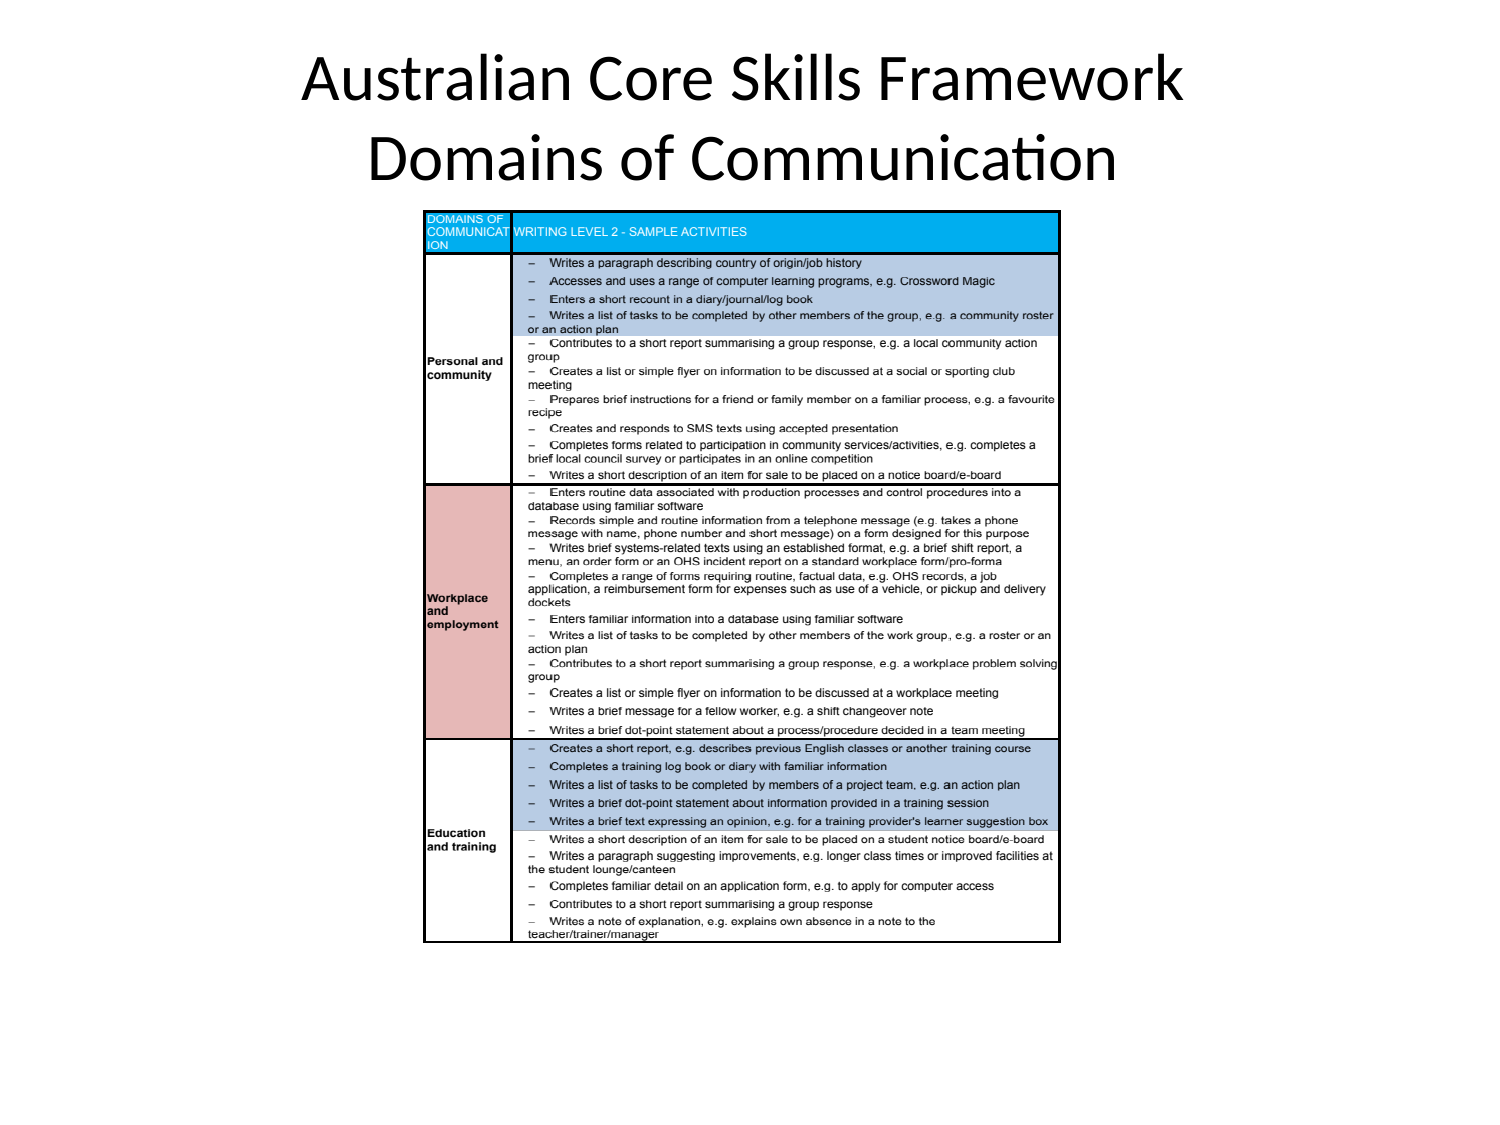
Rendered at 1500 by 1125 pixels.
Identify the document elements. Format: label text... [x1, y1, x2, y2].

picture [351, 103, 1148, 1125]
text_box Australian Core Skills Framework Domains of Communication [286, 26, 1200, 282]
